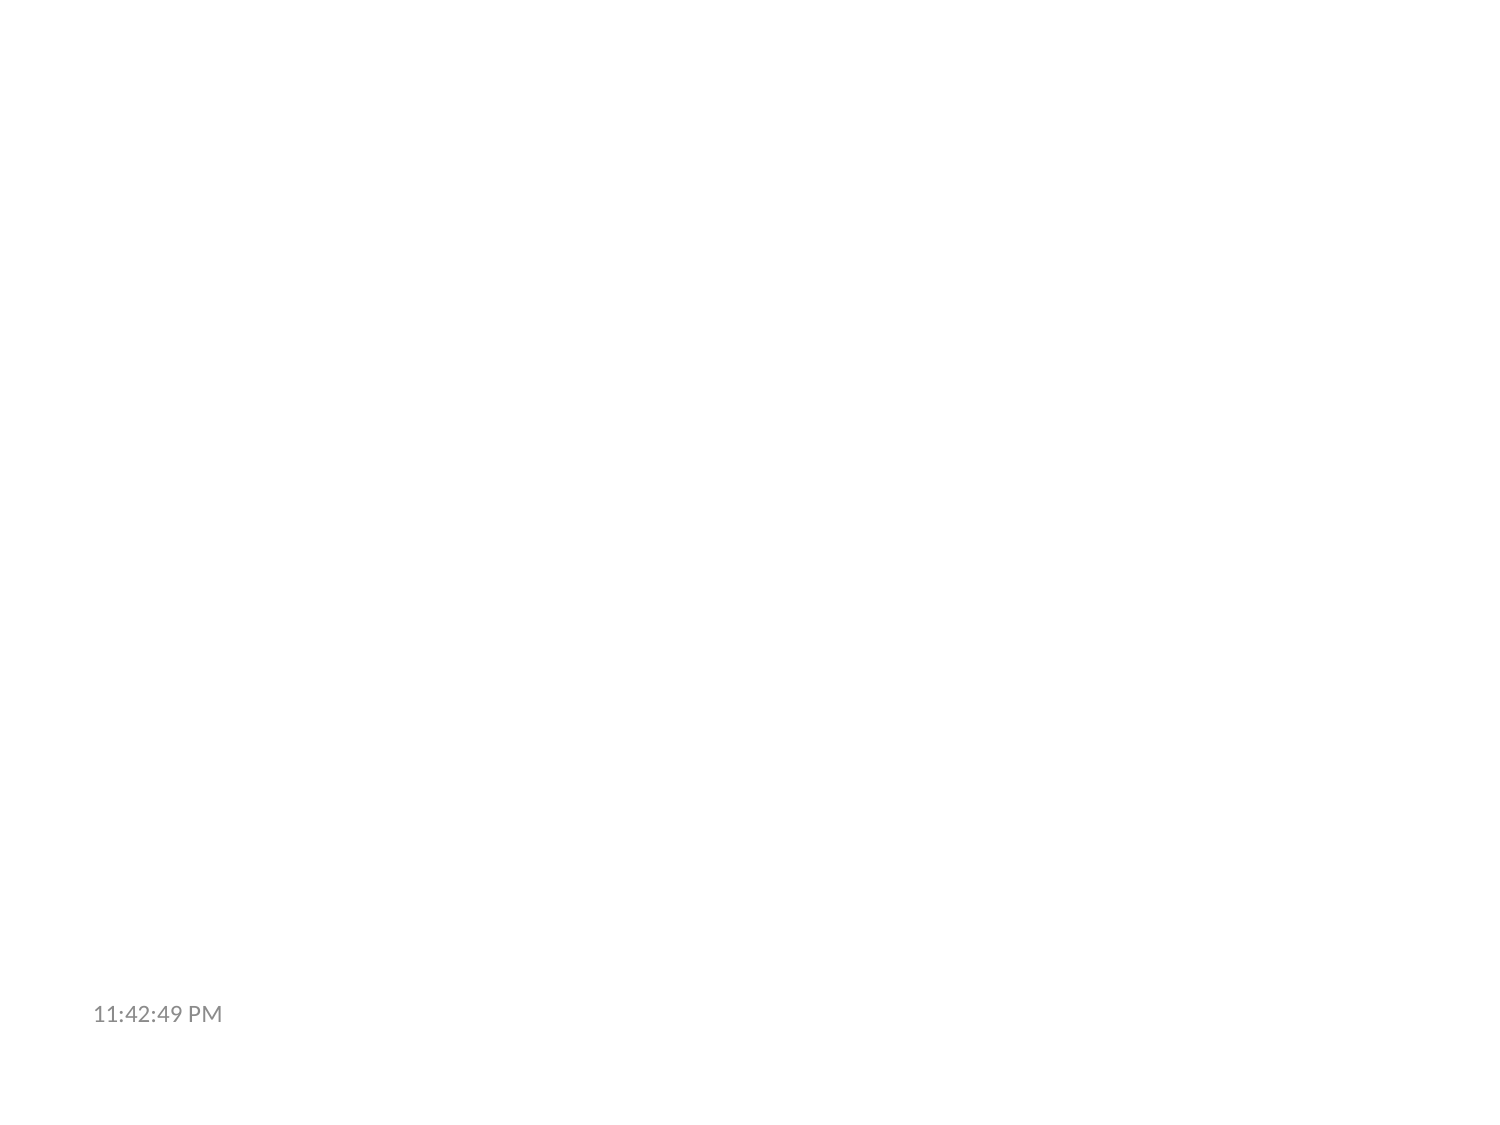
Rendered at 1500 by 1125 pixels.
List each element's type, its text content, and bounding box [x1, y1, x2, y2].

text_box 3:35:09 PM [77, 982, 428, 1043]
